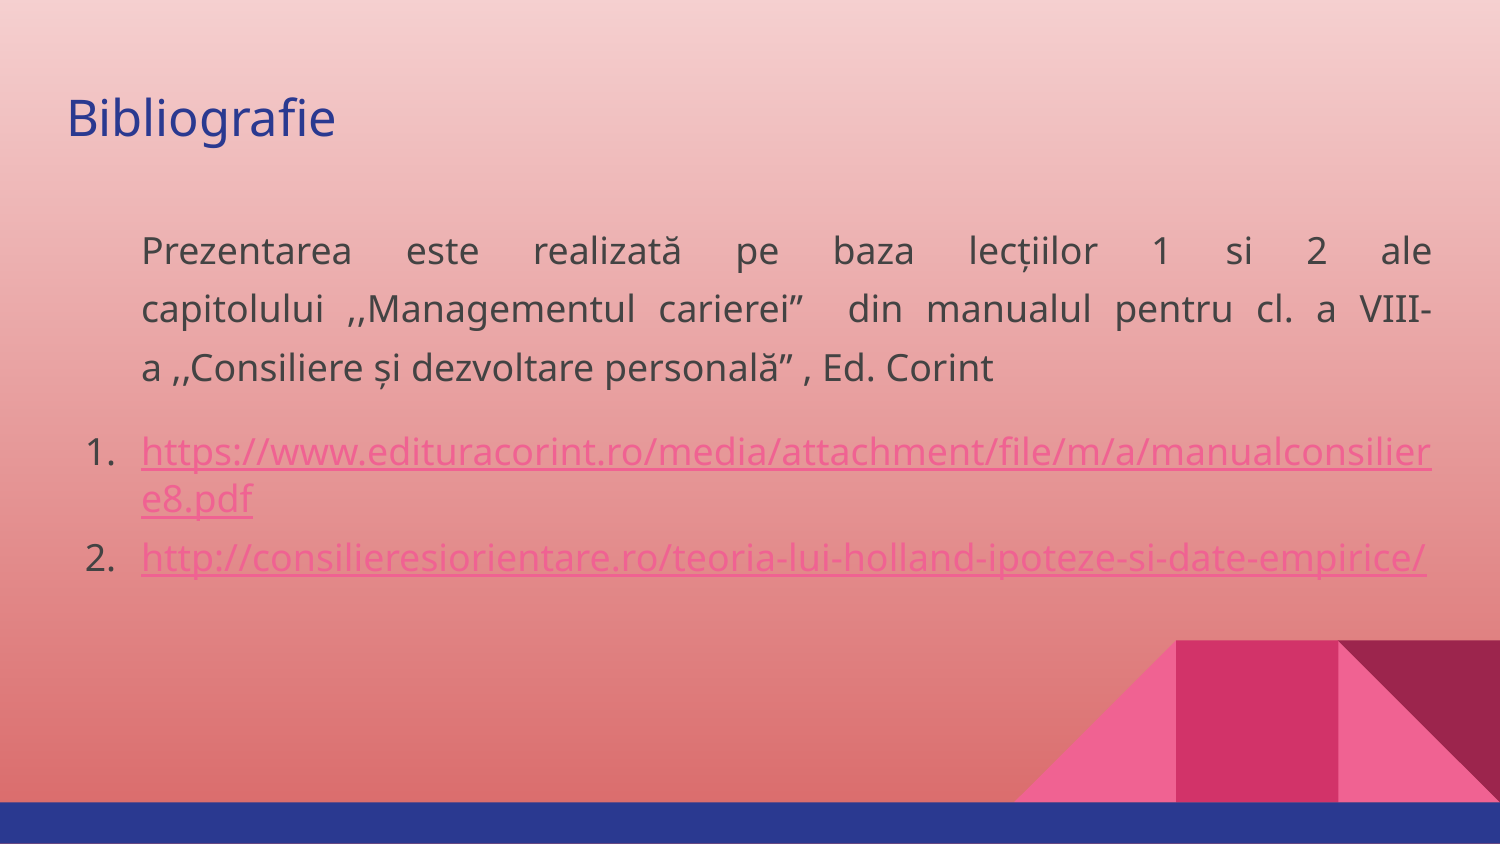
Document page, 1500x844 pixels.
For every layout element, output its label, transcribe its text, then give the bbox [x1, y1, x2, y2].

list Prezentarea este realizată pe baza lecțiilor 1 si 2 ale capitolului ,,Managementul carierei” din manualul pentru cl. a VIII-a ,,Consiliere și dezvoltare personală” , Ed. Corint https://www.edituracorint.ro/media/attachment/file/m/a/manualconsiliere8.pdf http://consilieresiorientare.ro/teoria-lui-holland-ipoteze-si-date-empirice/ [51, 201, 1449, 750]
title Bibliografie [51, 67, 1449, 167]
